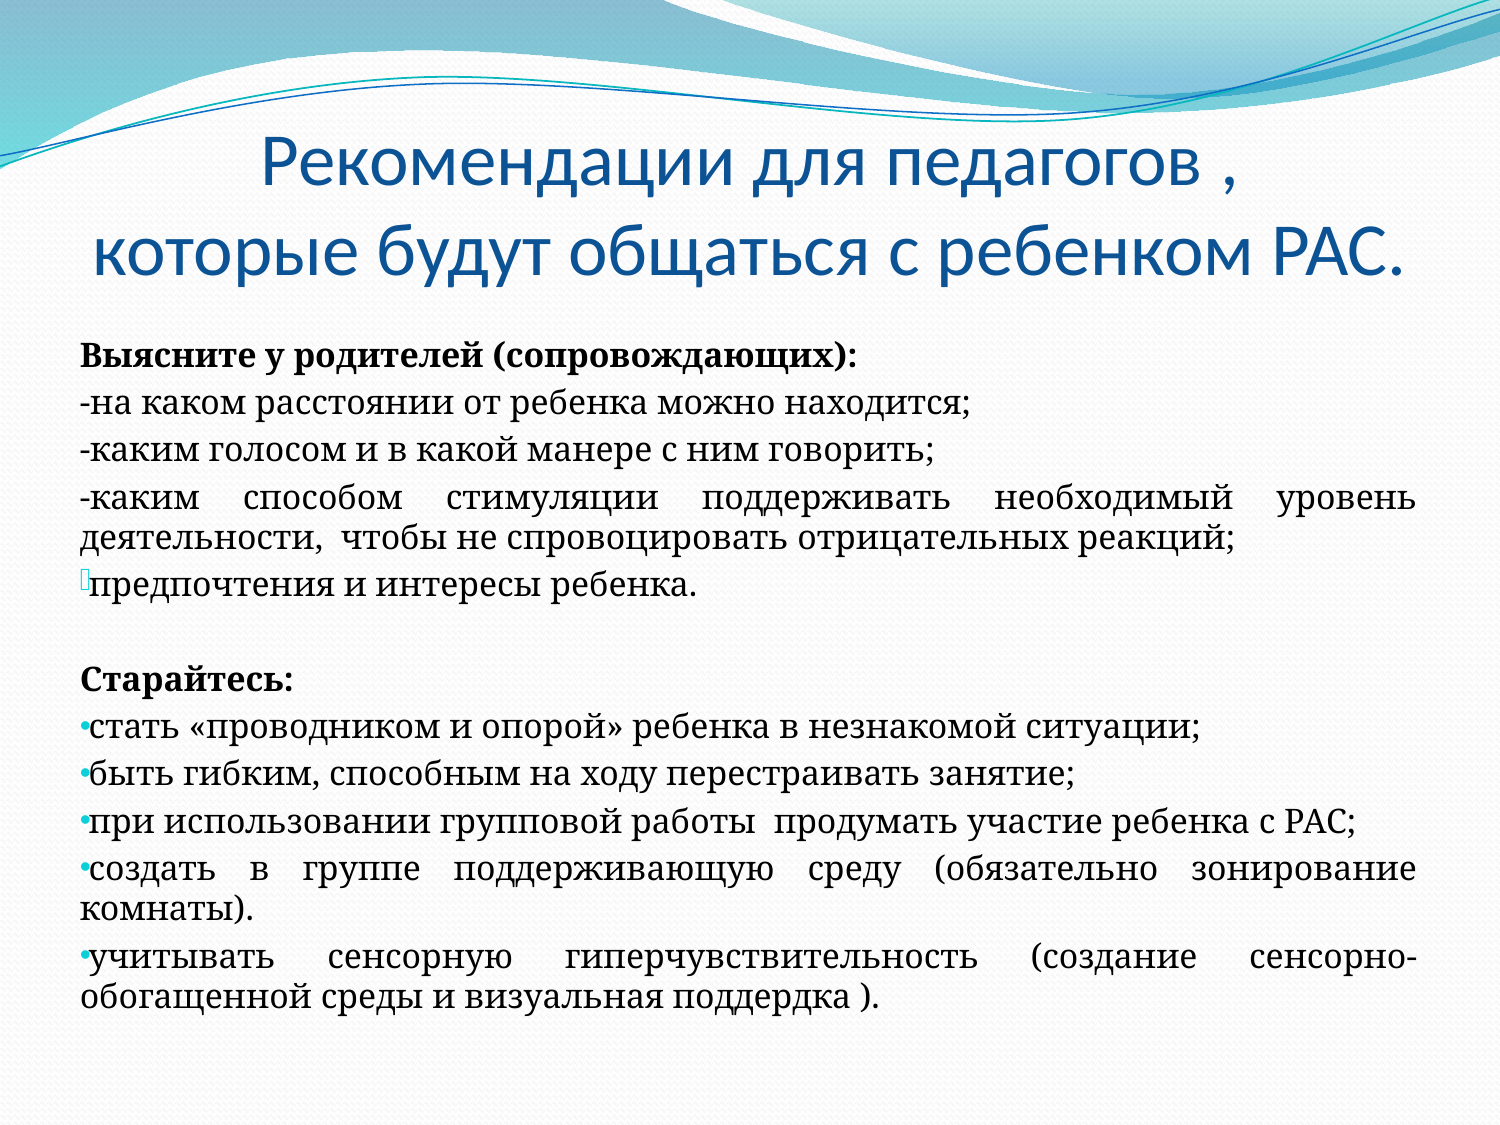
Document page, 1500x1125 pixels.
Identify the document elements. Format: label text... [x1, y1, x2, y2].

list Выясните у родителей (сопровождающих): -на каком расстоянии от ребенка можно находится; -каким голосом и в какой манере с ним говорить; -каким способом стимуляции поддерживать необходимый уровень деятельности, чтобы не спровоцировать отрицательных реакций; предпочтения и интересы ребенка. Старайтесь: стать «проводником и опорой» ребенка в незнакомой ситуации; быть гибким, способным на ходу перестраивать занятие; при использовании групповой работы продумать участие ребенка с РАС; создать в группе поддерживающую среду (обязательно зонирование комнаты). учитывать сенсорную гиперчувствительность (создание сенсорно-обогащенной среды и визуальная поддердка ). [76, 326, 1420, 1024]
title Рекомендации для педагогов , которые будут общаться с ребенком РАС. [0, 72, 1500, 291]
